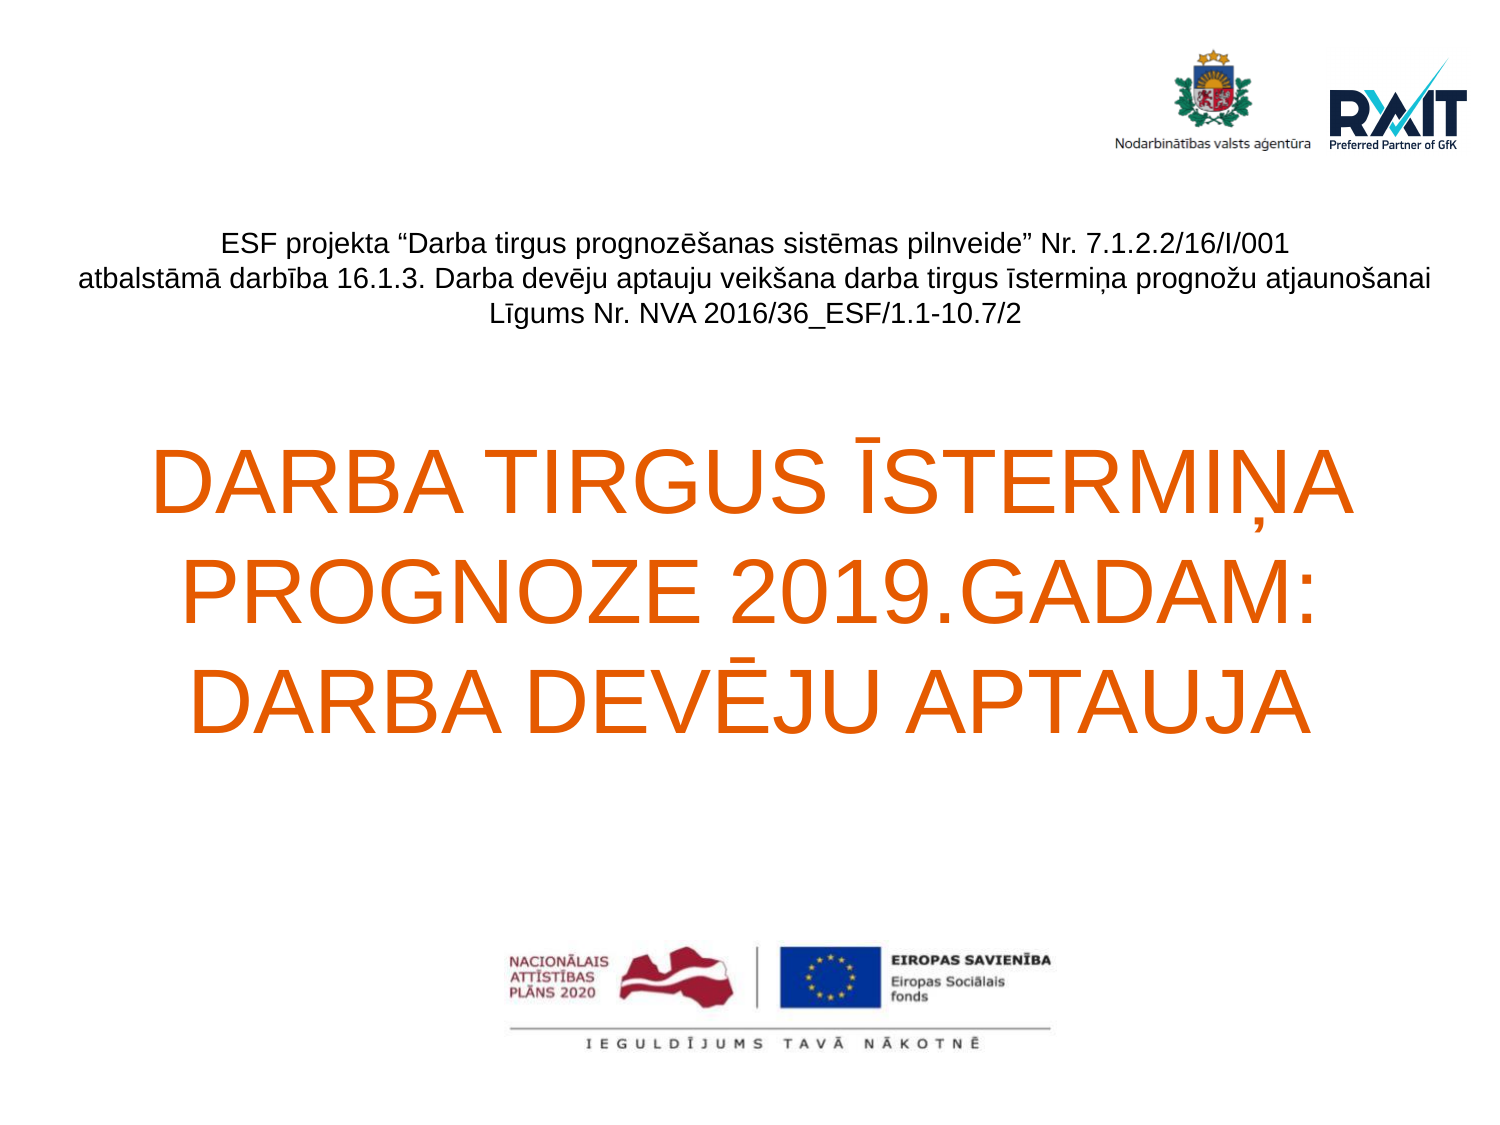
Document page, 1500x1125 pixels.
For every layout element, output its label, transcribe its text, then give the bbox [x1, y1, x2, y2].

text_box ESF projekta “Darba tirgus prognozēšanas sistēmas pilnveide” Nr. 7.1.2.2/16/I/001 atbalstāmā darbība 16.1.3. Darba devēju aptauju veikšana darba tirgus īstermiņa prognožu atjaunošanai Līgums Nr. NVA 2016/36_ESF/1.1-10.7/2 [53, 216, 1459, 337]
picture [503, 940, 1058, 1057]
picture [1102, 41, 1471, 156]
title DARBA TIRGUS ĪSTERMIŅA PROGNOZE 2019.GADAM: DARBA DEVĒJU APTAUJA [53, 491, 1447, 752]
